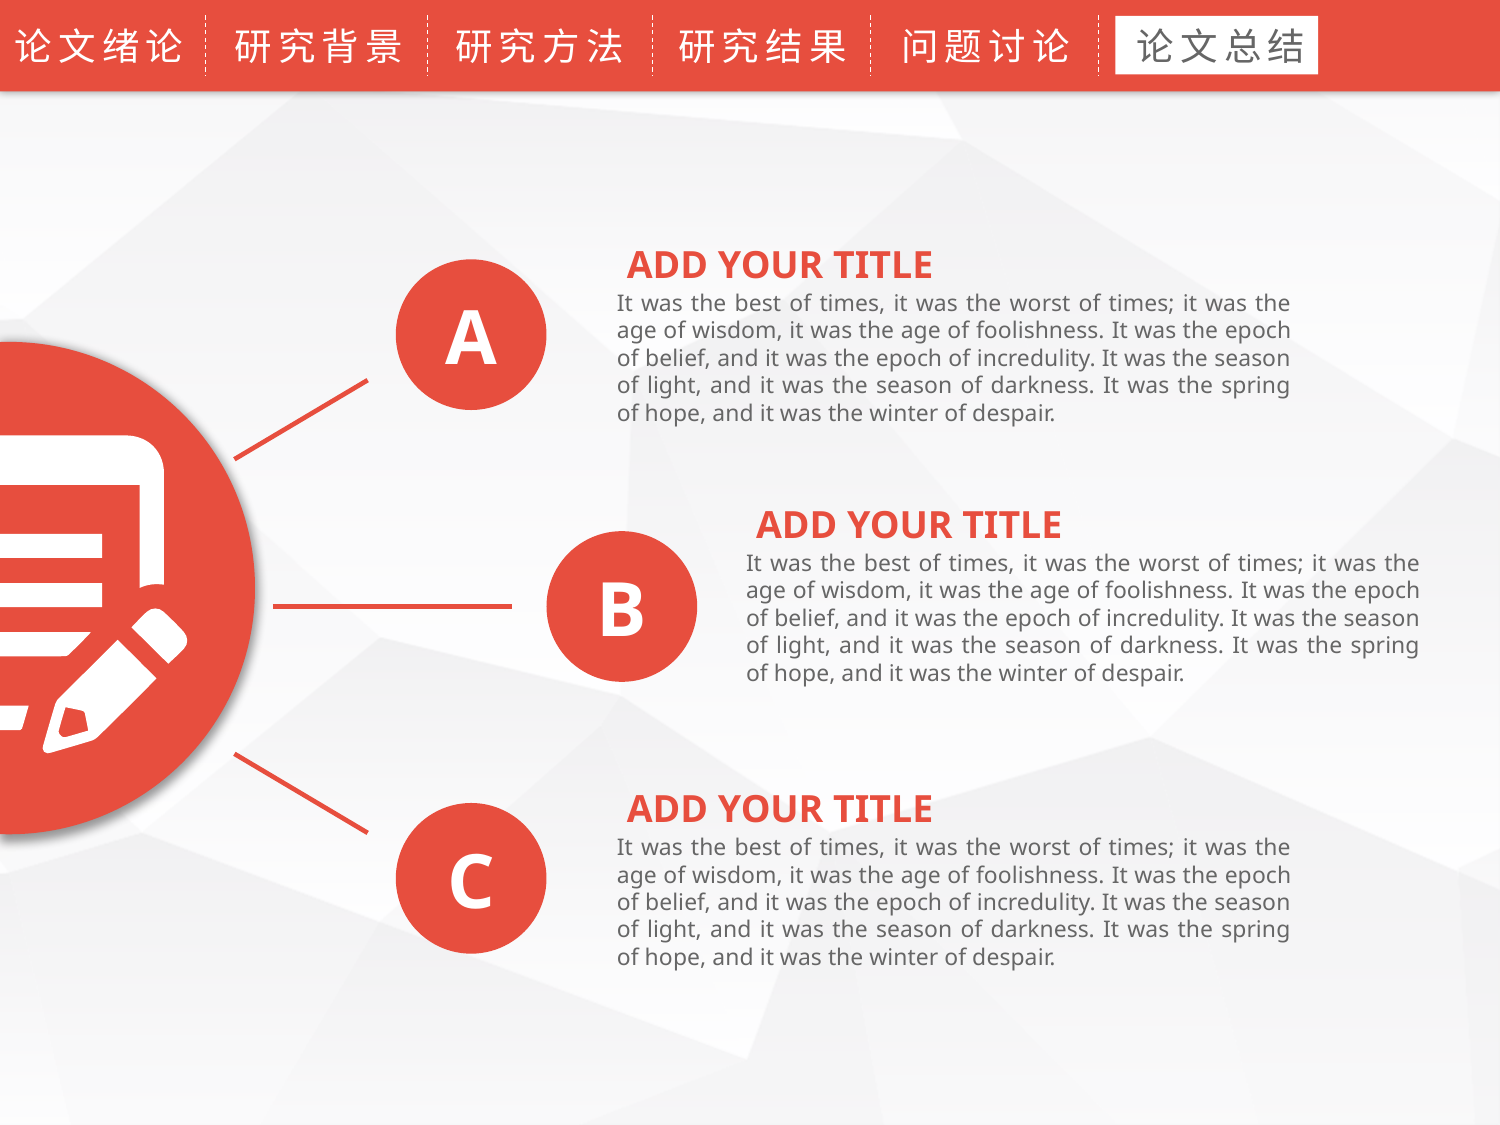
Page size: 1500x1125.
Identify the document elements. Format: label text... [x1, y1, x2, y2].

text_box 研究背景 [214, 15, 423, 76]
text_box 论文绪论 [0, 15, 211, 76]
text_box ADD YOUR TITLE [602, 233, 959, 294]
text_box A [394, 258, 548, 412]
picture [0, 92, 1500, 1125]
text_box 研究方法 [440, 15, 652, 76]
text_box C [394, 801, 548, 955]
text_box B [545, 530, 699, 683]
text_box [0, 0, 1500, 92]
text_box 问题讨论 [886, 15, 1098, 76]
text_box It was the best of times, it was the worst of times; it was the age of wisdom, it was the age of foolishness. It was the epoch of belief, and it was the epoch of incredulity. It was the season of light, and it was the season of darkness. It was the spring of hope, and it was the winter of despair. [602, 825, 1307, 978]
text_box It was the best of times, it was the worst of times; it was the age of wisdom, it was the age of foolishness. It was the epoch of belief, and it was the epoch of incredulity. It was the season of light, and it was the season of darkness. It was the spring of hope, and it was the winter of despair. [602, 280, 1307, 433]
text_box It was the best of times, it was the worst of times; it was the age of wisdom, it was the age of foolishness. It was the epoch of belief, and it was the epoch of incredulity. It was the season of light, and it was the season of darkness. It was the spring of hope, and it was the winter of despair. [731, 541, 1436, 694]
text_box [255, 753, 368, 833]
text_box ADD YOUR TITLE [731, 494, 1088, 554]
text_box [255, 380, 368, 460]
text_box 研究结果 [871, 15, 876, 76]
text_box 研究结果 [663, 15, 870, 76]
text_box 论文总结 [1110, 15, 1332, 76]
text_box ADD YOUR TITLE [602, 778, 959, 838]
